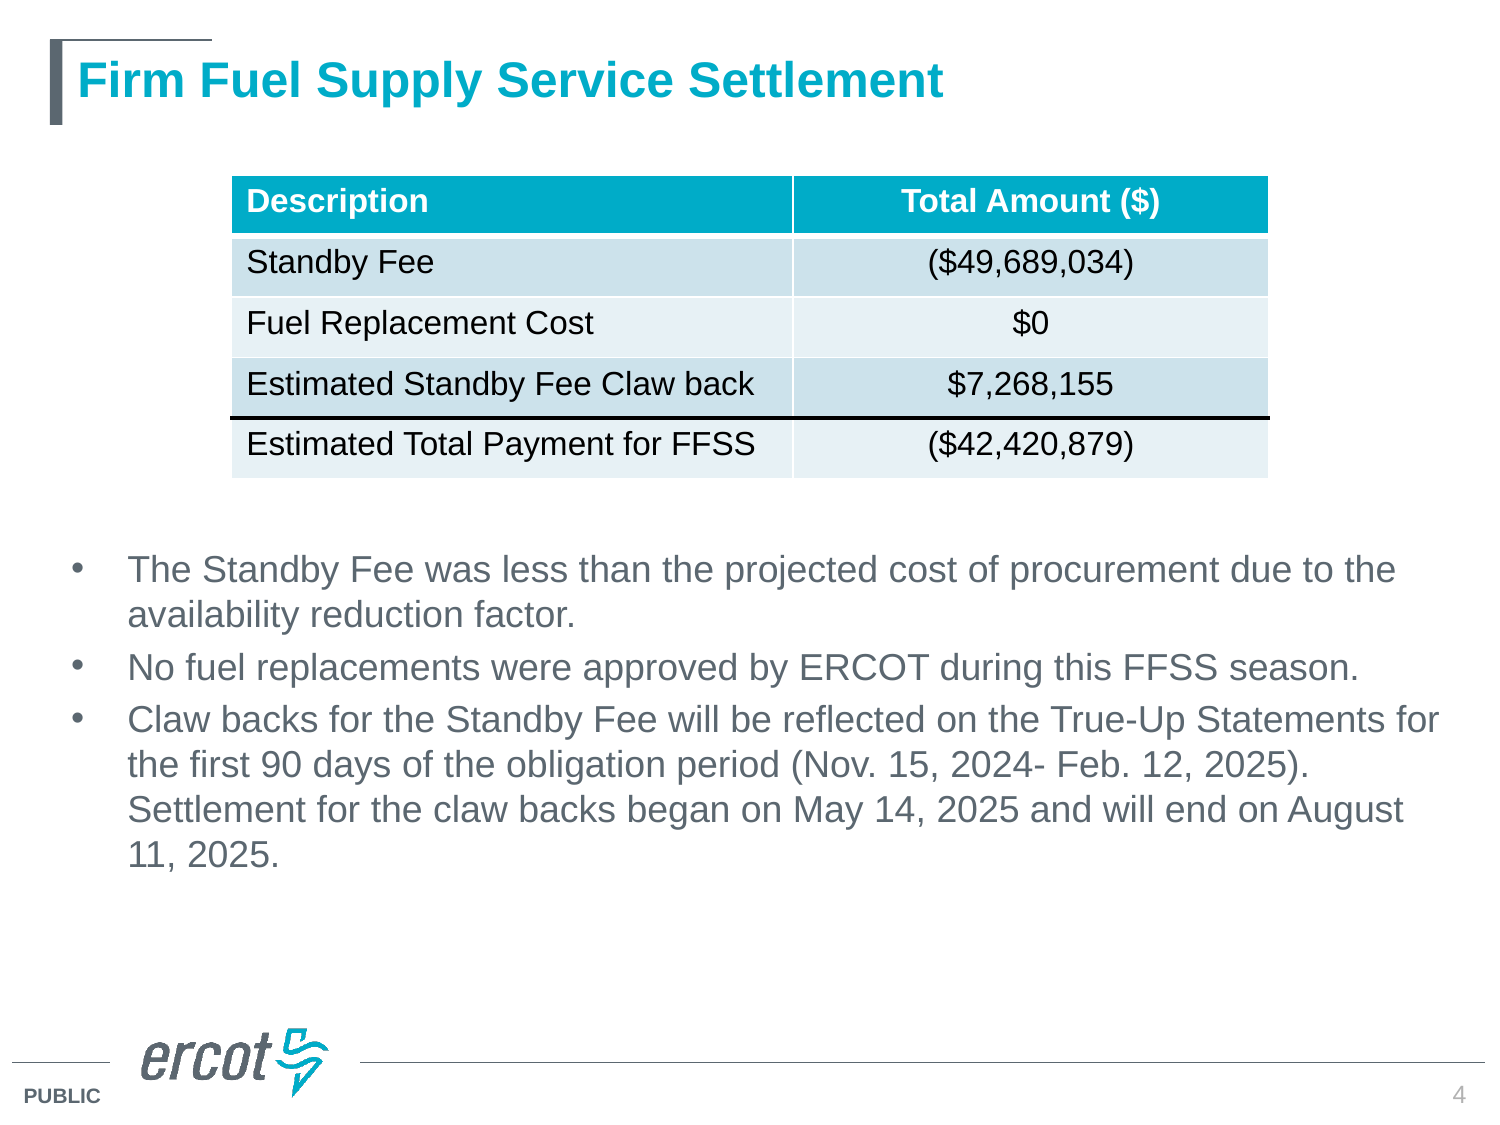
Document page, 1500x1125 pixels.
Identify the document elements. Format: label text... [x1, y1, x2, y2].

table_cell ($49,689,034) [794, 239, 1268, 296]
table_cell Estimated Standby Fee Claw back [232, 358, 792, 416]
table_cell ($42,420,879) [794, 420, 1268, 478]
slide_number 4 [1437, 1076, 1475, 1112]
table_cell $0 [794, 298, 1268, 357]
title Firm Fuel Supply Service Settlement [62, 39, 1450, 228]
list The Standby Fee was less than the projected cost of procurement due to the availability reduction factor. No fuel replacements were approved by ERCOT during this FFSS season. Claw backs for the Standby Fee will be reflected on the True-Up Statements for the first 90 days of the obligation period (Nov. 15, 2024- Feb. 12, 2025). Settlement for the claw backs began on May 14, 2025 and will end on August 11, 2025. [56, 537, 1457, 950]
table_header Description [232, 176, 792, 233]
table_cell Standby Fee [232, 239, 792, 296]
table_cell $7,268,155 [794, 358, 1268, 416]
table_header Total Amount ($) [794, 176, 1268, 233]
table_cell Fuel Replacement Cost [232, 298, 792, 357]
picture [137, 1024, 332, 1100]
table_cell Estimated Total Payment for FFSS [232, 420, 792, 478]
